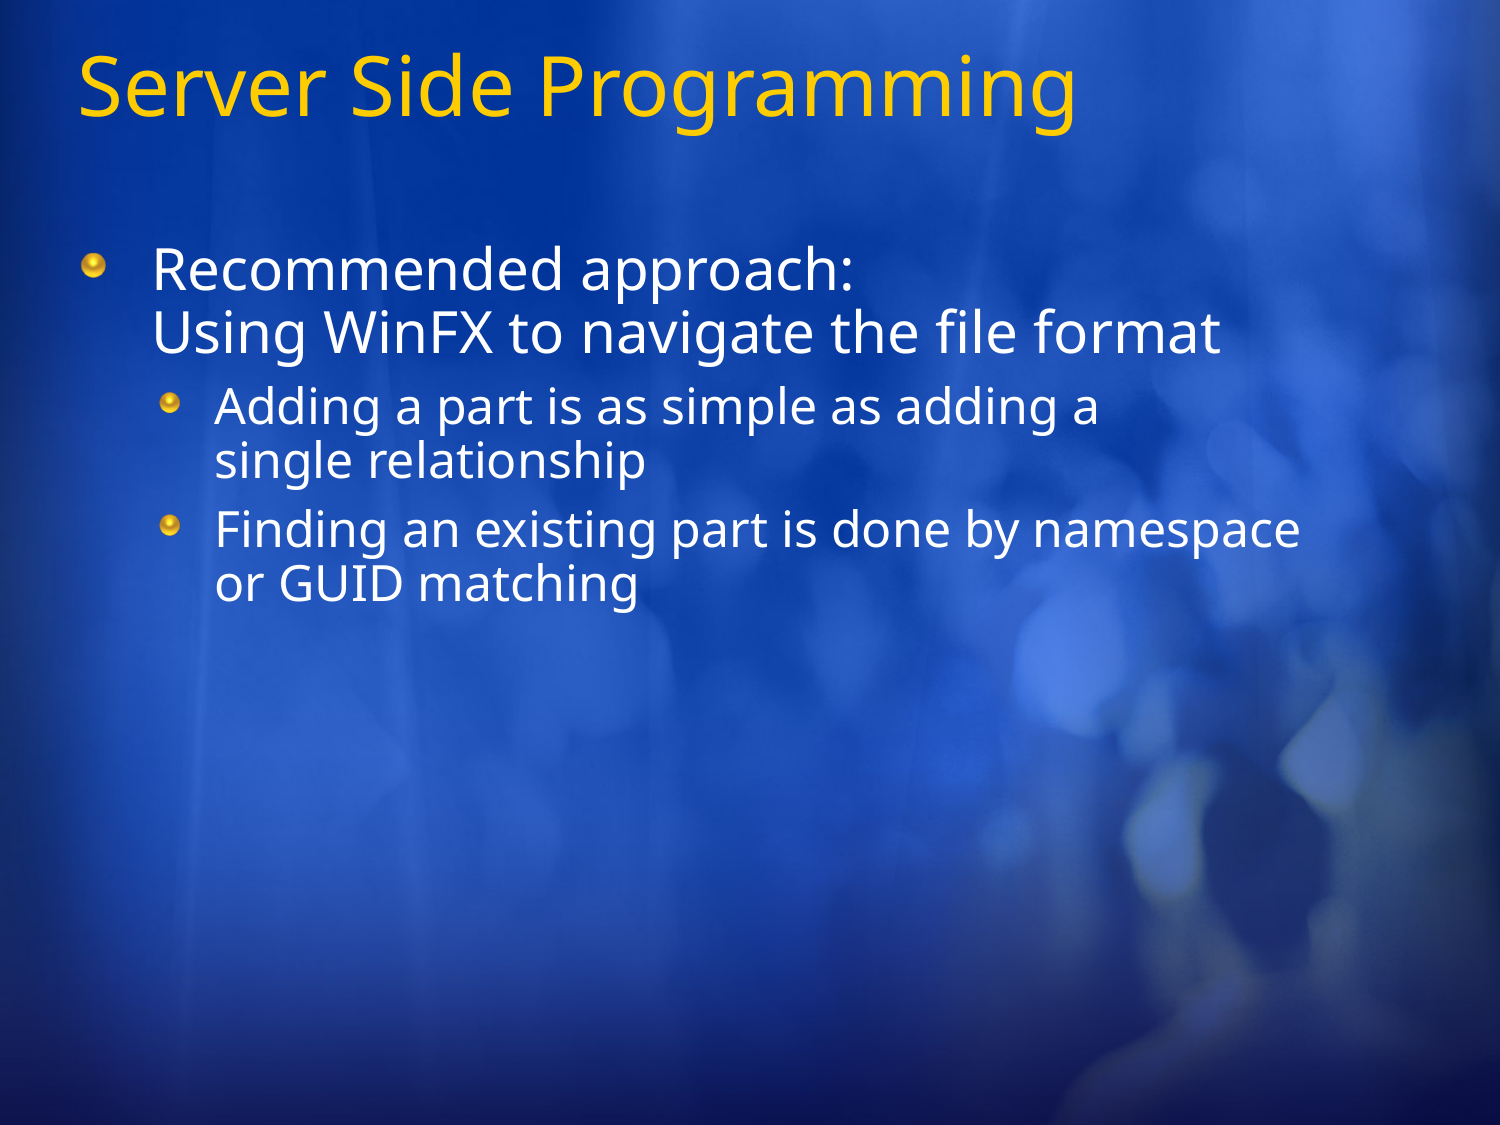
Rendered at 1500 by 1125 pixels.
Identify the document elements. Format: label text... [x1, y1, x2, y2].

title Server Side Programming [62, 37, 1438, 143]
picture [0, 0, 1500, 1125]
list Recommended approach: Using WinFX to navigate the file format Adding a part is as simple as adding a single relationship Finding an existing part is done by namespace or GUID matching [62, 232, 1443, 626]
